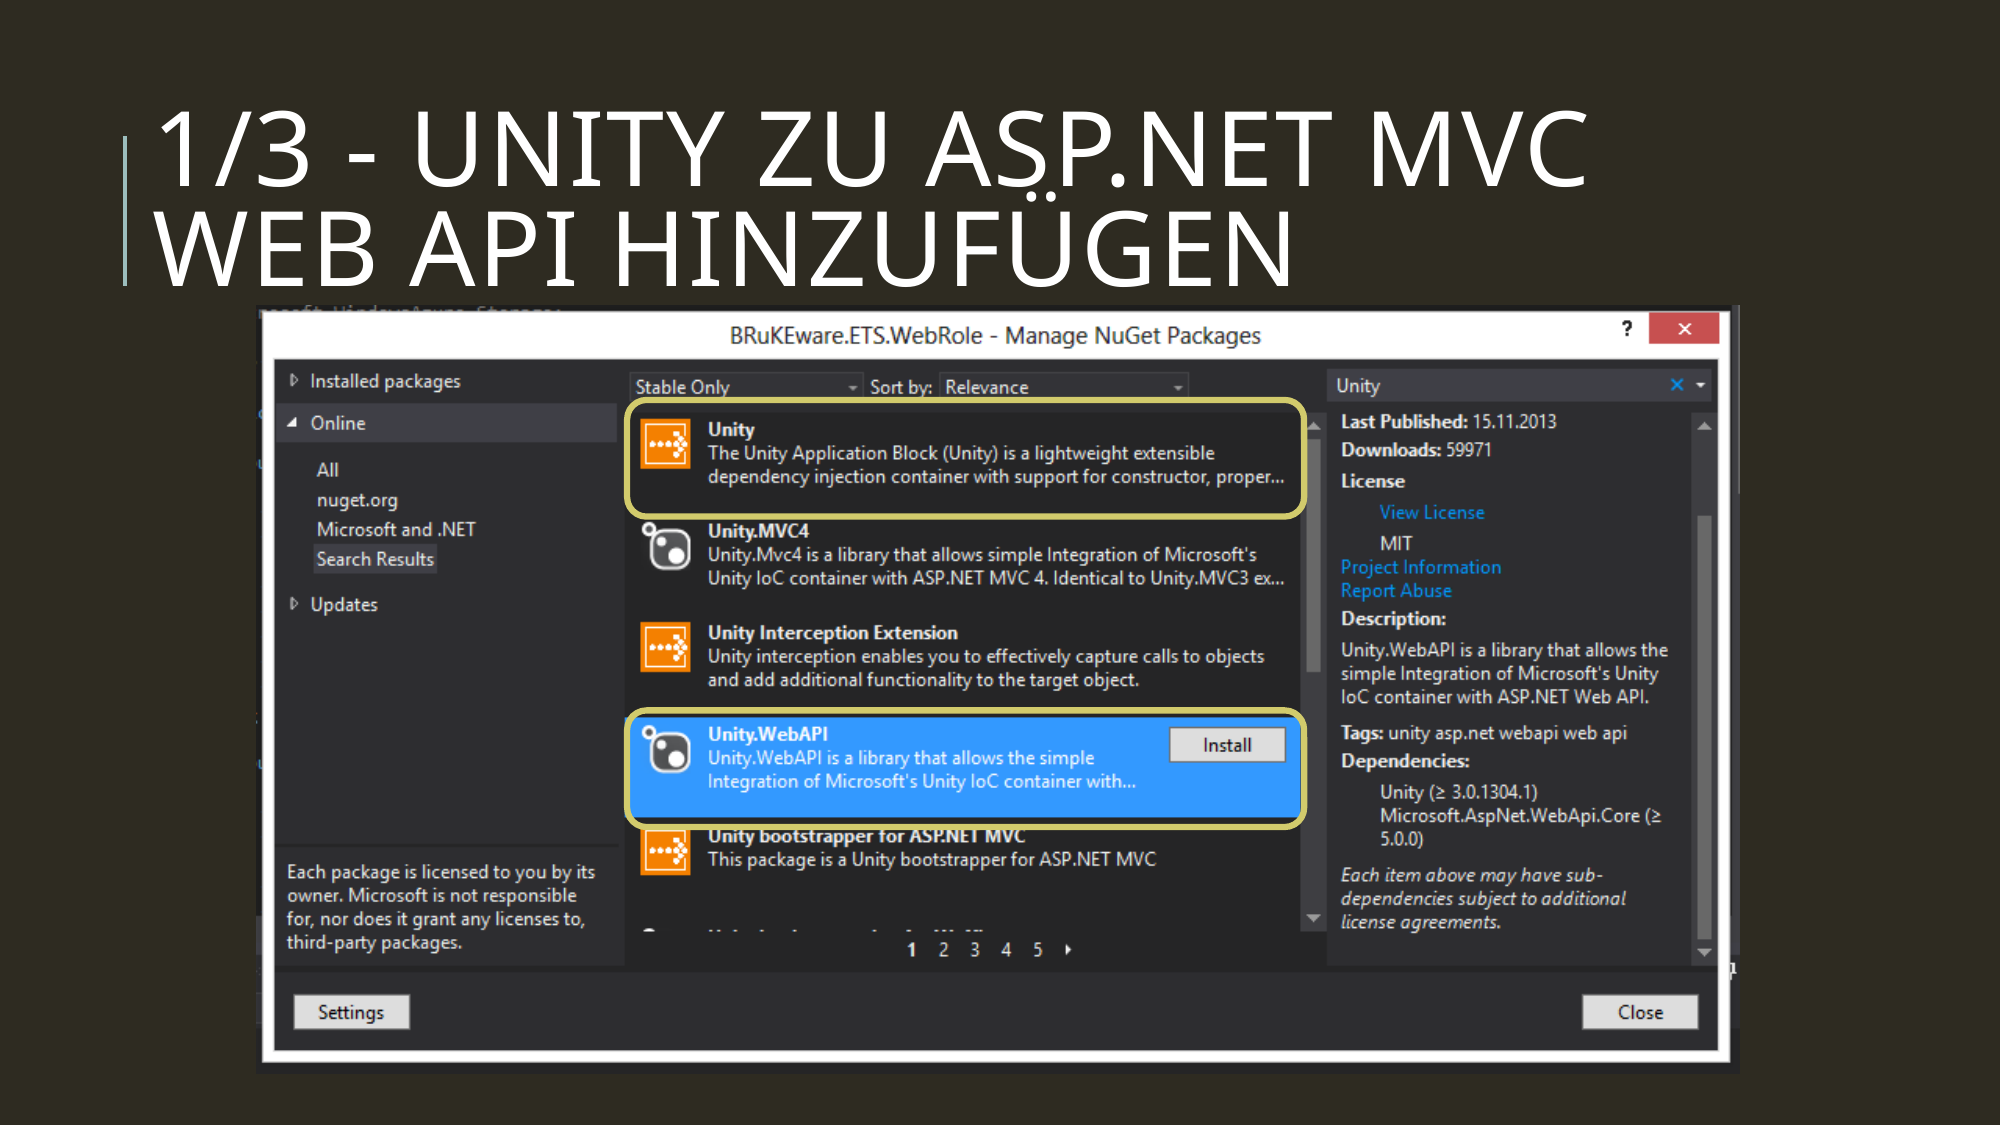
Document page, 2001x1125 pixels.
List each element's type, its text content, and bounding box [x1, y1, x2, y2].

title 1/3 - Unity zu ASP.NET MVC WEB API hinzufügen [137, 83, 1862, 330]
picture [256, 304, 1740, 1075]
